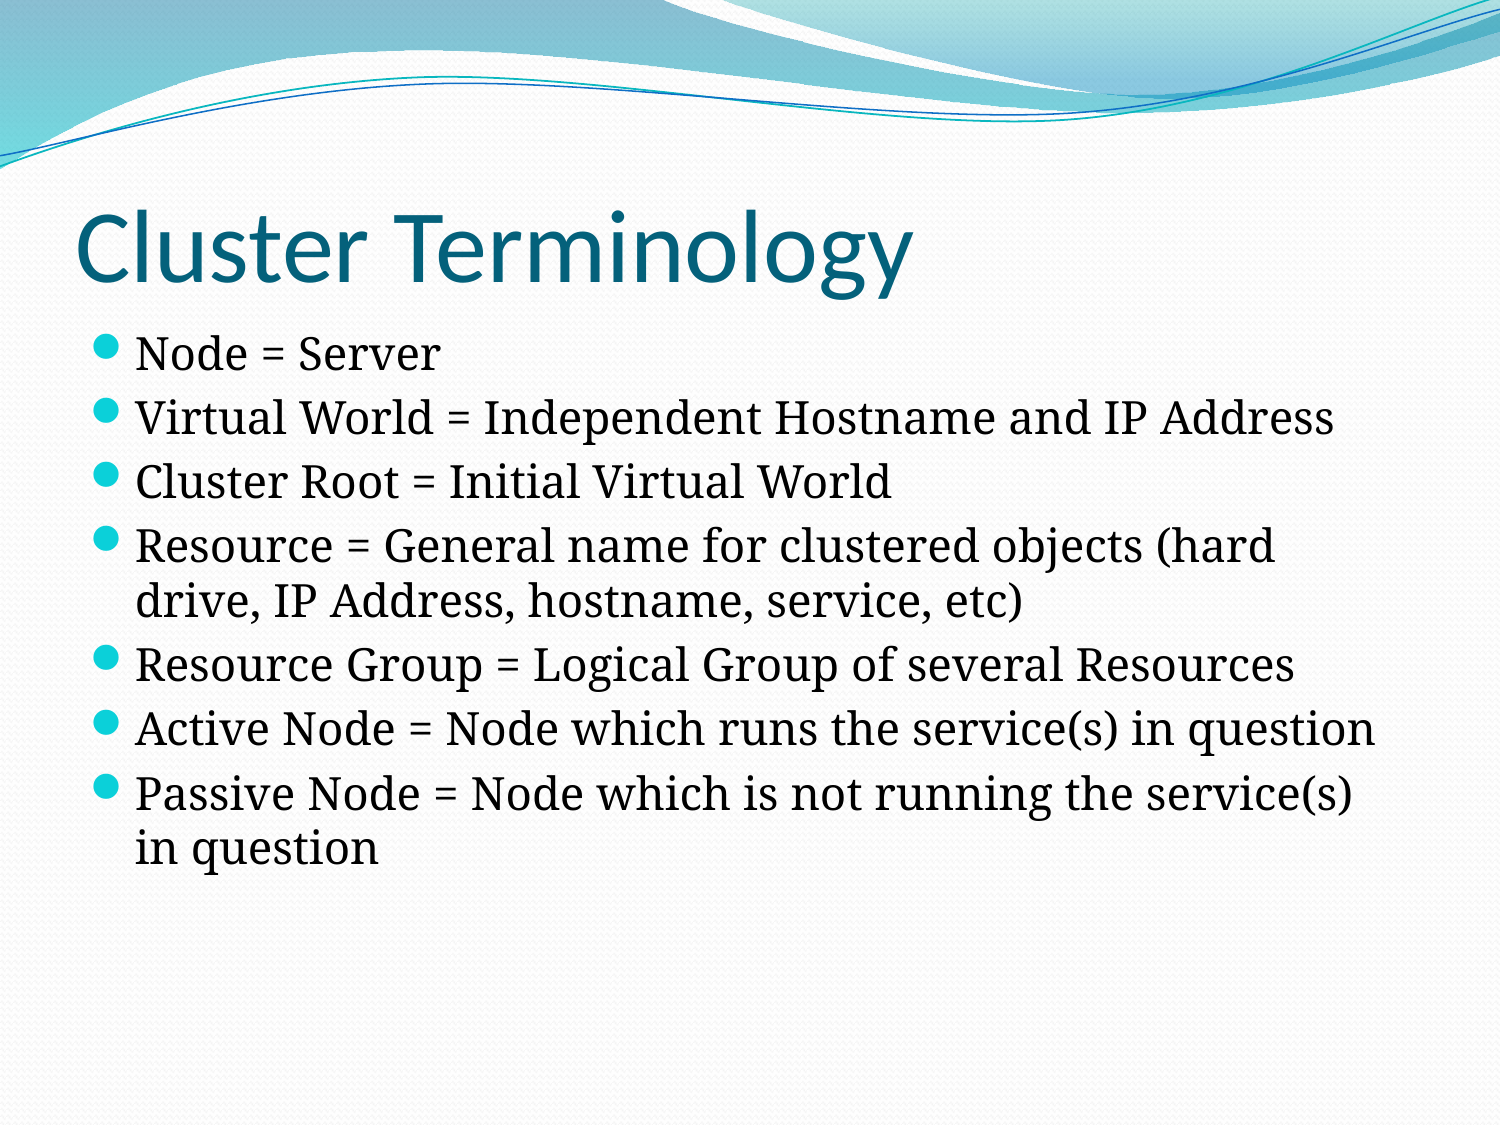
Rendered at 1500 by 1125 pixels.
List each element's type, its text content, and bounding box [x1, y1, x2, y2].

list Node = Server Virtual World = Independent Hostname and IP Address Cluster Root = Initial Virtual World Resource = General name for clustered objects (hard drive, IP Address, hostname, service, etc) Resource Group = Logical Group of several Resources Active Node = Node which runs the service(s) in question Passive Node = Node which is not running the service(s) in question [75, 317, 1425, 1038]
title Cluster Terminology [75, 115, 1425, 303]
